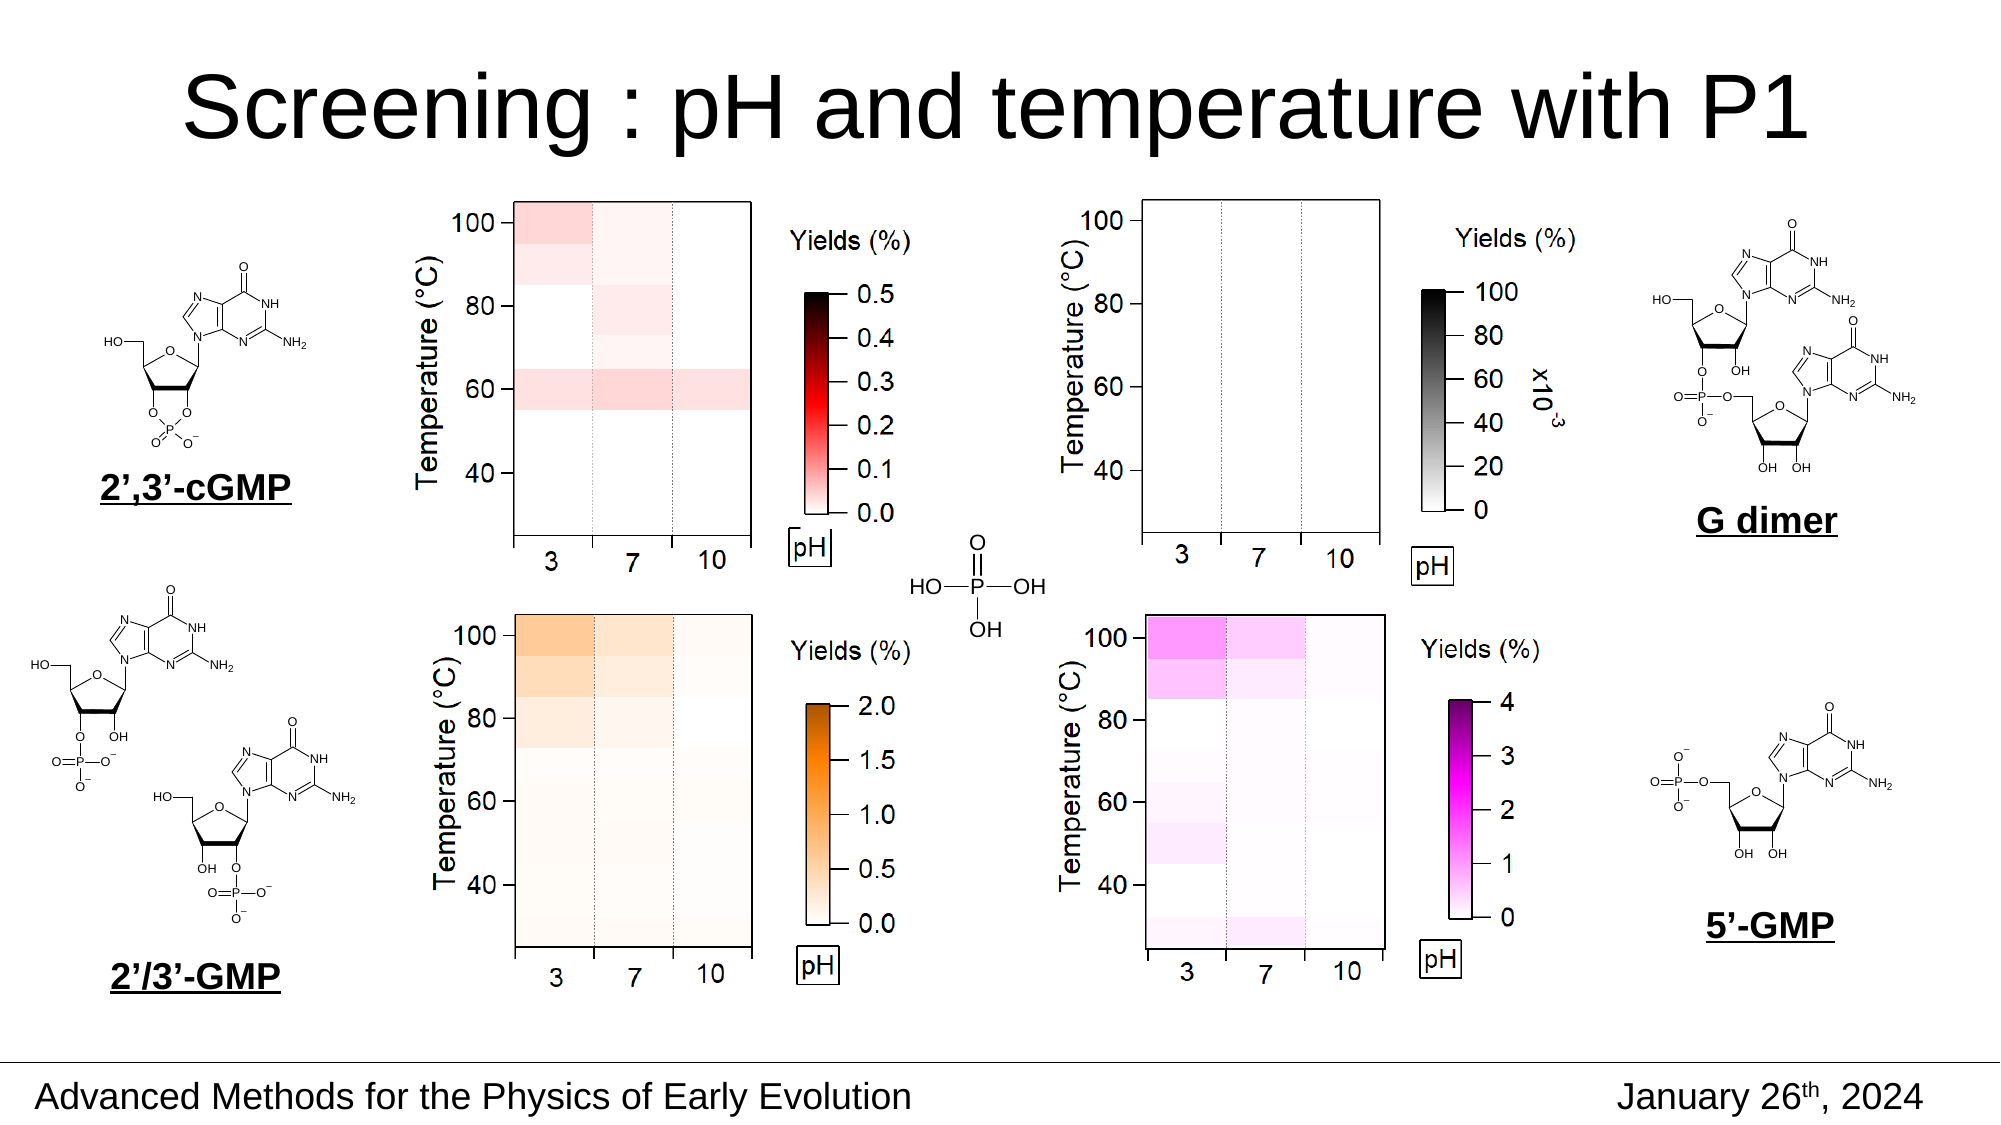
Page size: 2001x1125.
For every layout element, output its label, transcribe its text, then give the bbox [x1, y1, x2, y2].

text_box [104, 259, 307, 452]
text_box 2’,3’-cGMP [85, 455, 307, 516]
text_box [153, 714, 356, 927]
text_box 5’-GMP [1690, 894, 1850, 954]
text_box January 26th, 2024 [1602, 1064, 1939, 1125]
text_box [30, 582, 234, 795]
text_box Advanced Methods for the Physics of Early Evolution [19, 1064, 928, 1125]
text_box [1652, 217, 1917, 477]
title Screening : pH and temperature with P1 [118, 0, 1878, 218]
picture [1006, 169, 1599, 1038]
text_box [909, 530, 1047, 644]
picture [384, 171, 933, 1046]
text_box G dimer [1681, 488, 1860, 548]
text_box 2’/3’-GMP [95, 944, 297, 1005]
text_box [1648, 700, 1893, 862]
